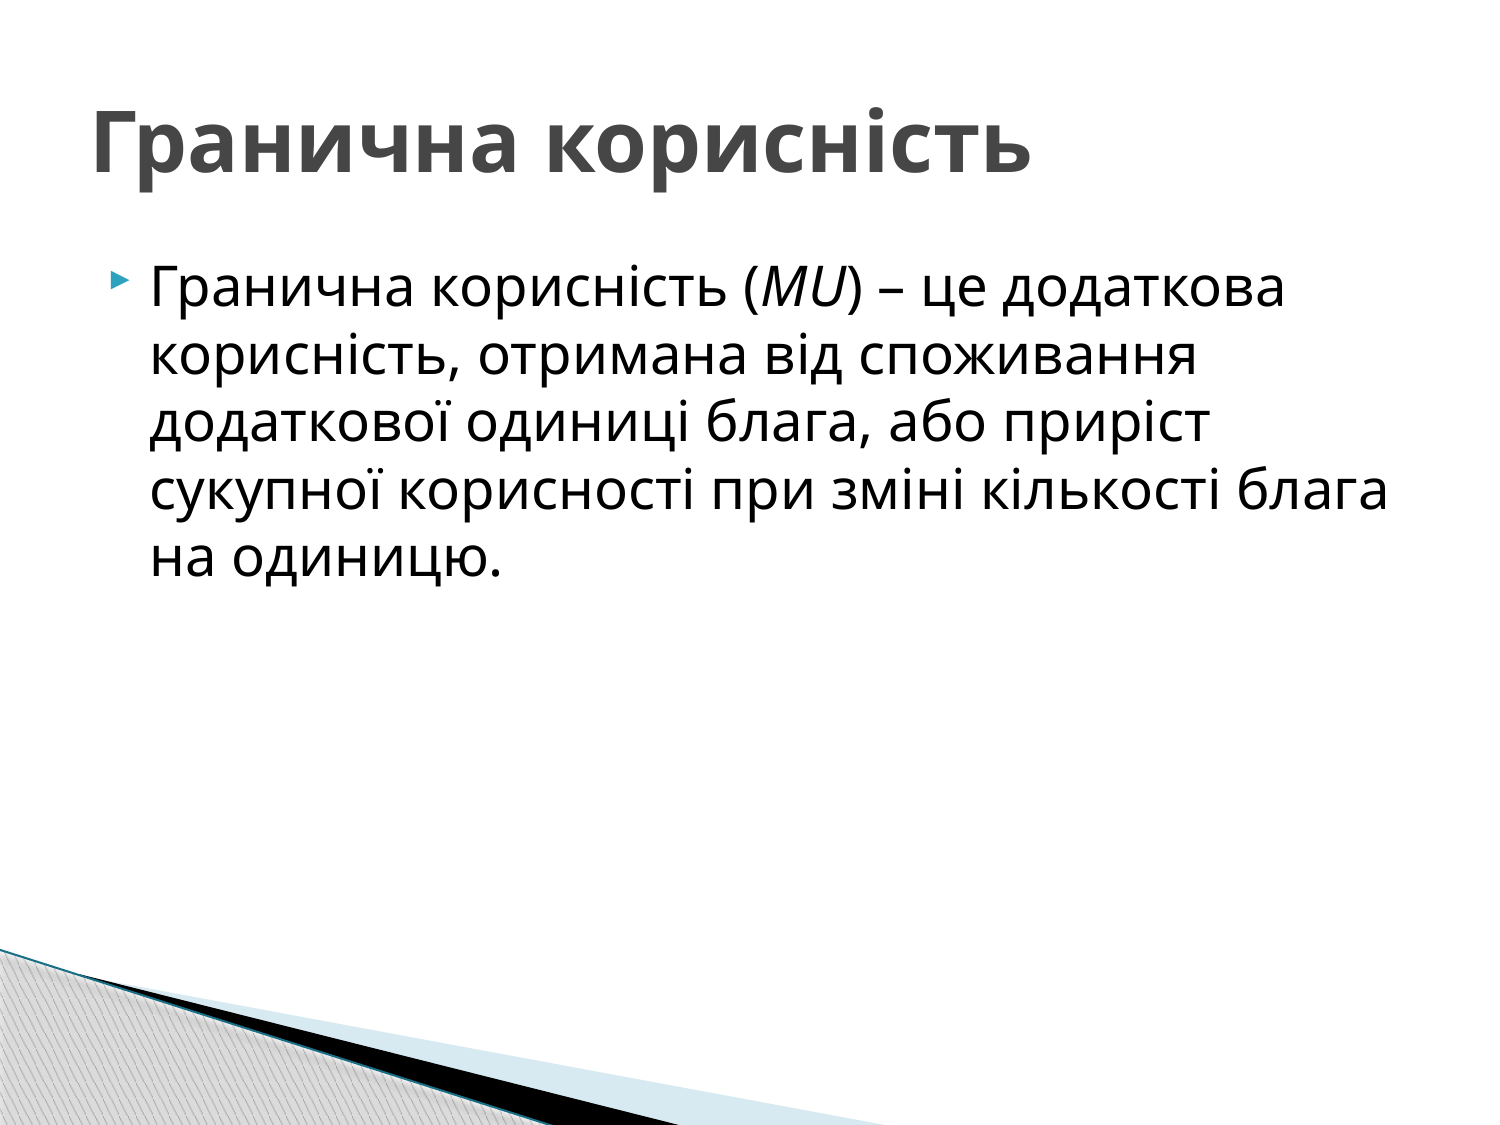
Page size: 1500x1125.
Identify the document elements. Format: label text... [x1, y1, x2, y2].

list Гранична корисність (MU) – це додаткова корисність, отримана від споживання додаткової одиниці блага, або приріст сукупної корисності при зміні кількості блага на одиницю. [75, 243, 1425, 986]
title Гранична корисність [75, 45, 1425, 233]
